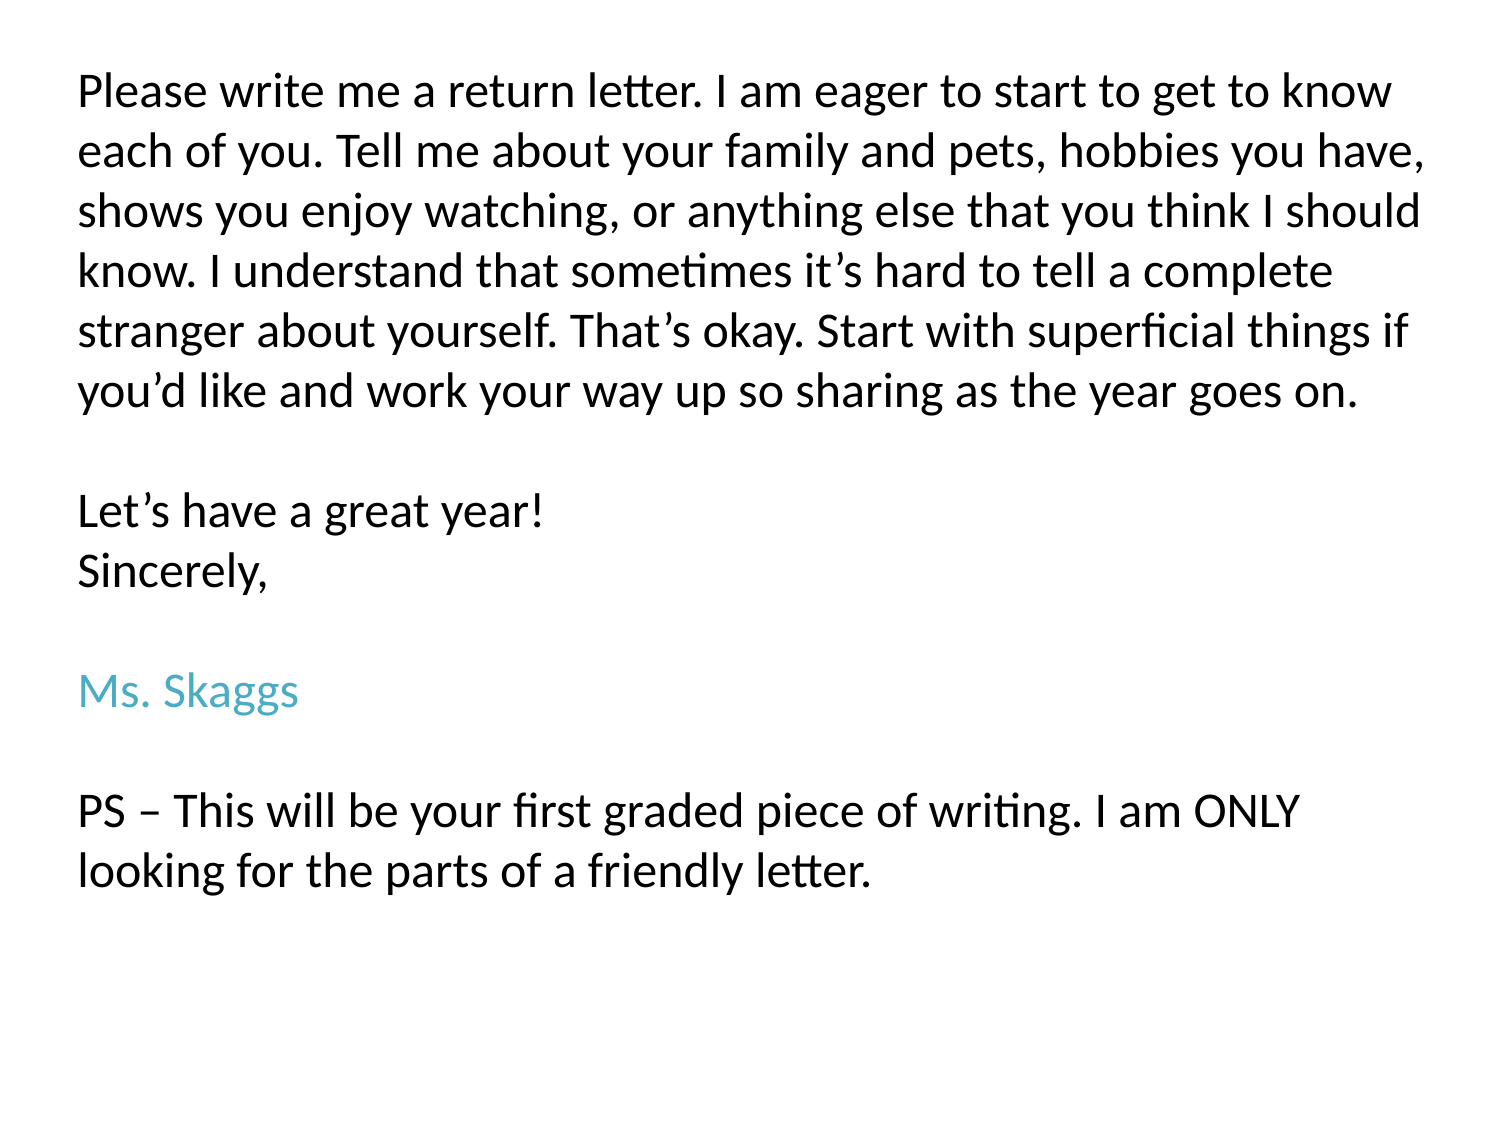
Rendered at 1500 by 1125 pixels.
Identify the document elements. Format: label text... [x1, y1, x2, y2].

text_box Please write me a return letter. I am eager to start to get to know each of you. Tell me about your family and pets, hobbies you have, shows you enjoy watching, or anything else that you think I should know. I understand that sometimes it’s hard to tell a complete stranger about yourself. That’s okay. Start with superficial things if you’d like and work your way up so sharing as the year goes on. Let’s have a great year! Sincerely, Ms. Skaggs PS – This will be your first graded piece of writing. I am ONLY looking for the parts of a friendly letter. [62, 49, 1463, 905]
